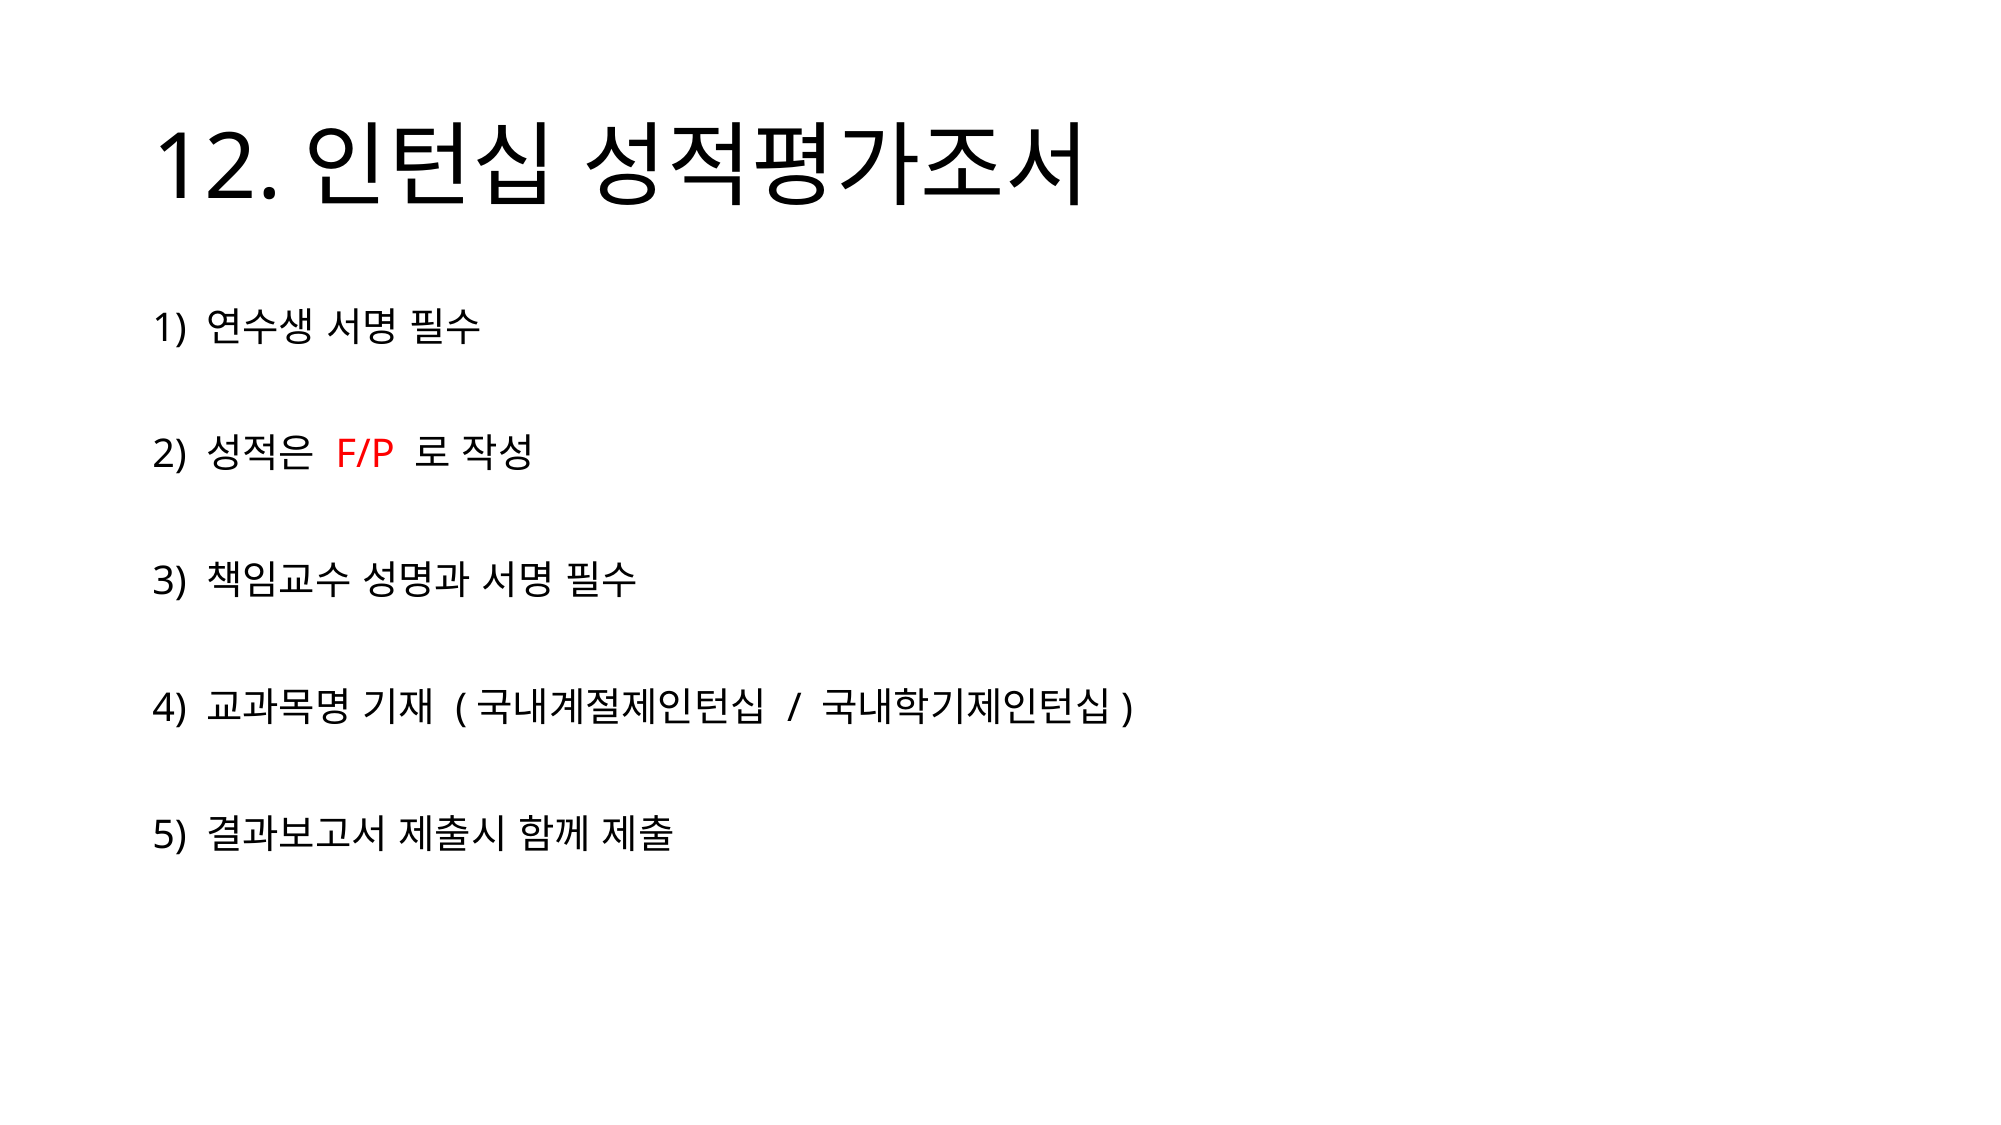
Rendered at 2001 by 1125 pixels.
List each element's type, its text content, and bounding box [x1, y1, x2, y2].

list 1) 연수생 서명 필수 2) 성적은 F/P 로 작성 3) 책임교수 성명과 서명 필수 4) 교과목명 기재 (국내계절제인턴십 / 국내학기제인턴십) 5) 결과보고서 제출시 함께 제출 [137, 299, 1863, 1014]
title 12.인턴십 성적평가조서 [137, 59, 1863, 278]
